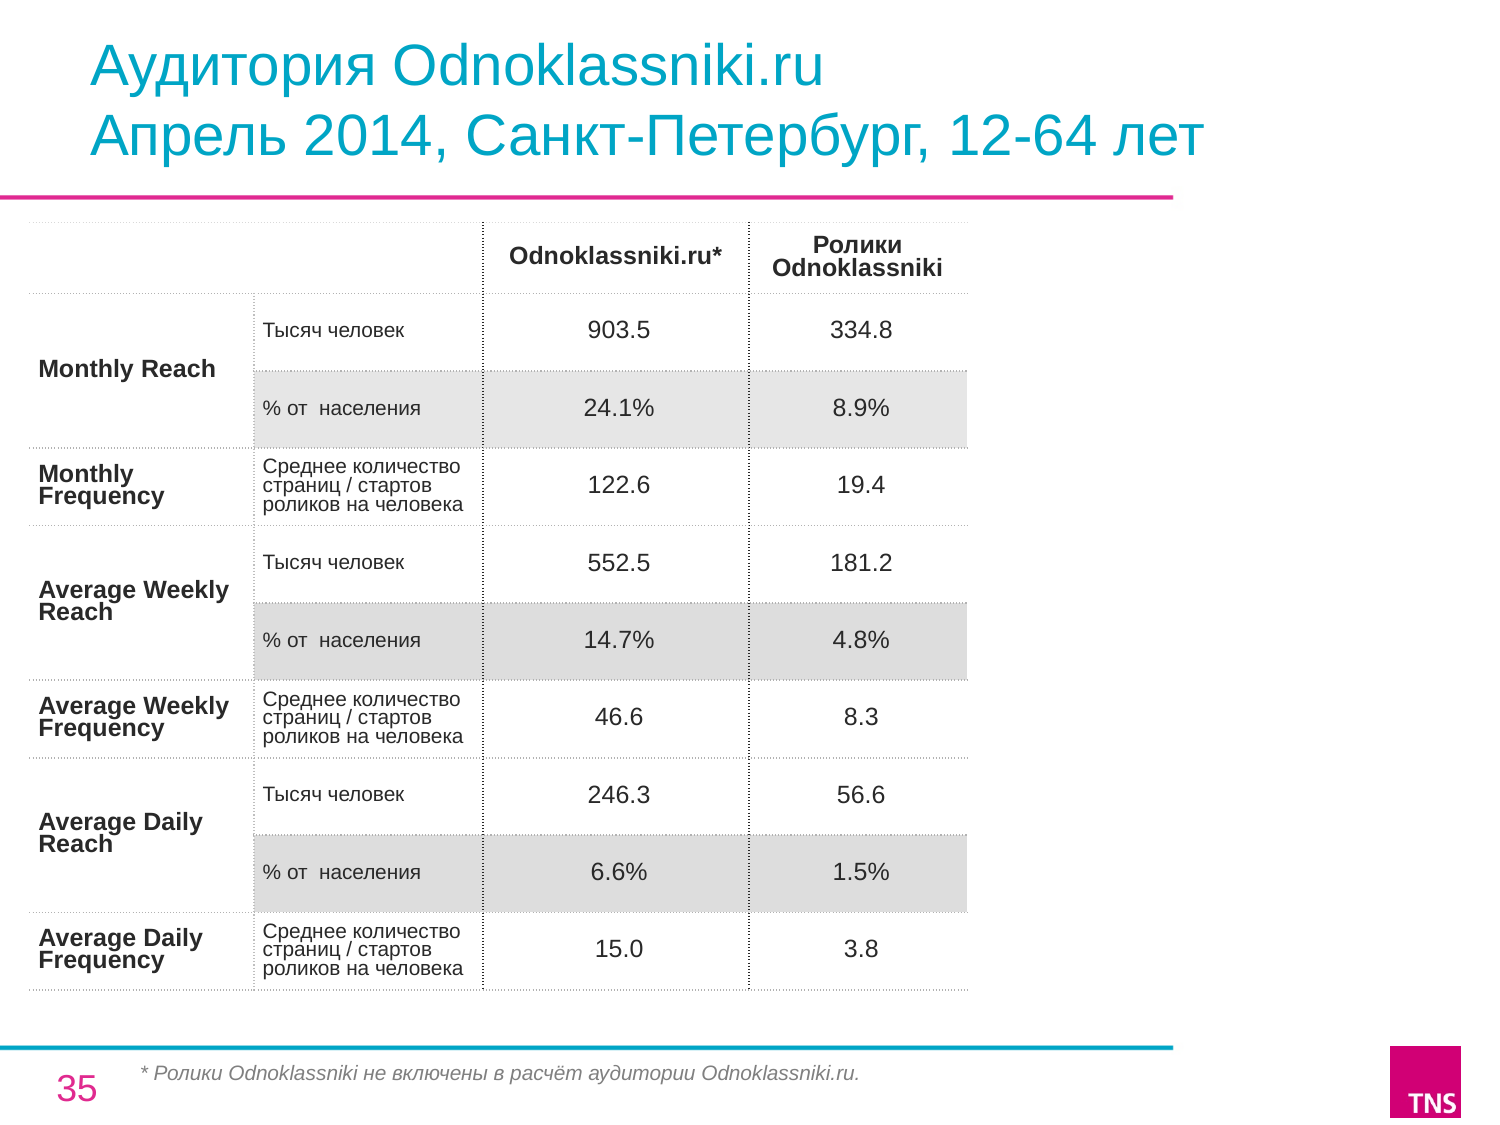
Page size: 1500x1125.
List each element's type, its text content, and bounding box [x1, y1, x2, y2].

table_cell 903.5 [483, 294, 749, 371]
table_header Odnoklassniki.ru* [483, 223, 749, 294]
picture [0, 0, 1500, 1125]
table_cell 8.9% [749, 371, 967, 448]
table_cell Average Daily Frequency [29, 912, 254, 990]
table_cell 24.1% [483, 371, 749, 448]
table_cell Average Weekly Frequency [29, 680, 254, 758]
table_cell 14.7% [483, 603, 749, 680]
table_cell 334.8 [749, 294, 967, 371]
table_cell 1.5% [749, 835, 967, 912]
table_cell 46.6 [483, 680, 749, 758]
table_cell 246.3 [483, 758, 749, 835]
table_cell 19.4 [749, 448, 967, 526]
table_cell % от населения [254, 371, 483, 448]
table_cell Тысяч человек [254, 294, 483, 371]
table_header [29, 223, 483, 294]
table_cell Среднее количество страниц / стартов роликов на человека [254, 680, 483, 758]
table_cell 4.8% [749, 603, 967, 680]
table_cell 6.6% [483, 835, 749, 912]
slide_number 35 [40, 1055, 392, 1125]
table_cell Average Daily Reach [29, 758, 254, 912]
table_cell 552.5 [483, 526, 749, 603]
table_cell 8.3 [749, 680, 967, 758]
table_cell % от населения [254, 835, 483, 912]
table_cell Monthly Reach [29, 294, 254, 448]
table_header Ролики Odnoklassniki [749, 223, 967, 294]
table_cell Тысяч человек [254, 526, 483, 603]
table_cell Тысяч человек [254, 758, 483, 835]
text_box * Ролики Odnoklassniki не включены в расчёт аудитории Odnoklassniki.ru. [124, 1052, 1463, 1092]
table_cell % от населения [254, 603, 483, 680]
table_cell Среднее количество страниц / стартов роликов на человека [254, 448, 483, 526]
table_cell Average Weekly Reach [29, 526, 254, 680]
table_cell 15.0 [483, 912, 749, 990]
title Аудитория Odnoklassniki.ru Апрель 2014, Санкт-Петербург, 12-64 лет [74, 8, 1476, 187]
table_cell Среднее количество страниц / стартов роликов на человека [254, 912, 483, 990]
table_cell 56.6 [749, 758, 967, 835]
table_cell 3.8 [749, 912, 967, 990]
table_cell 122.6 [483, 448, 749, 526]
table_cell 181.2 [749, 526, 967, 603]
table_cell Monthly Frequency [29, 448, 254, 526]
